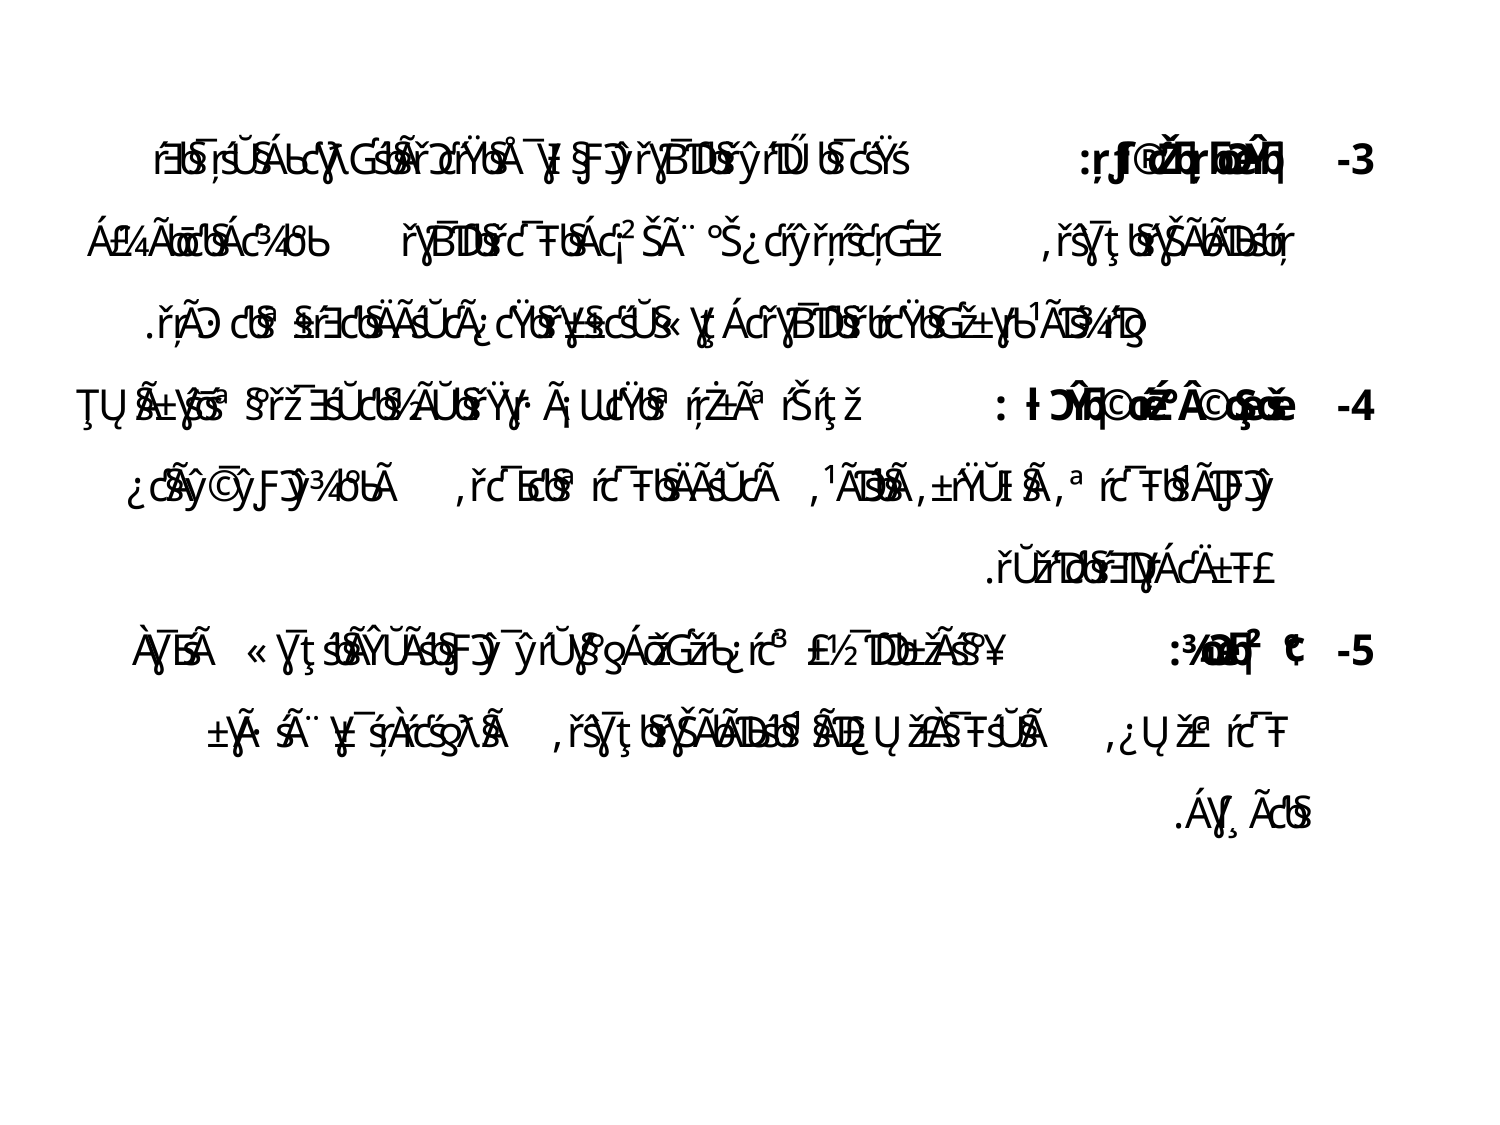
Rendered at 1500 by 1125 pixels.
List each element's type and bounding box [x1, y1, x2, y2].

picture [76, 42, 1377, 941]
